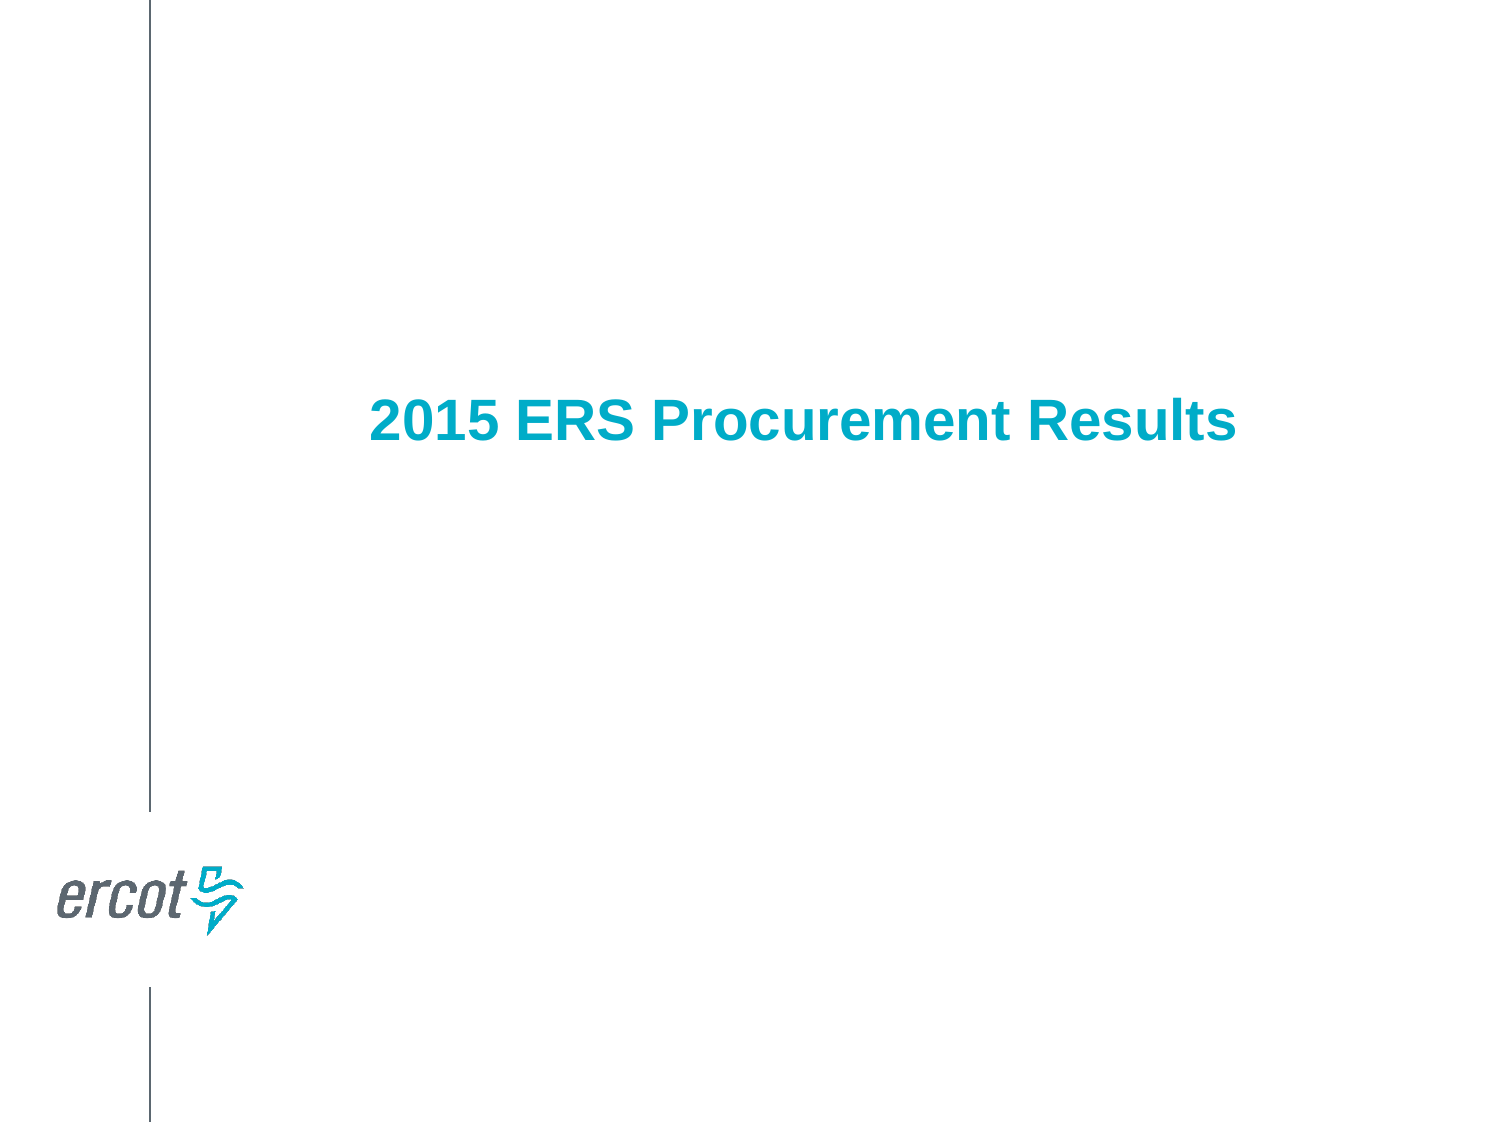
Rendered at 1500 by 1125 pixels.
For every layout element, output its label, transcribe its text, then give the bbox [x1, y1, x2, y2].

text_box 2015 ERS Procurement Results [355, 375, 1254, 460]
picture [53, 862, 247, 938]
